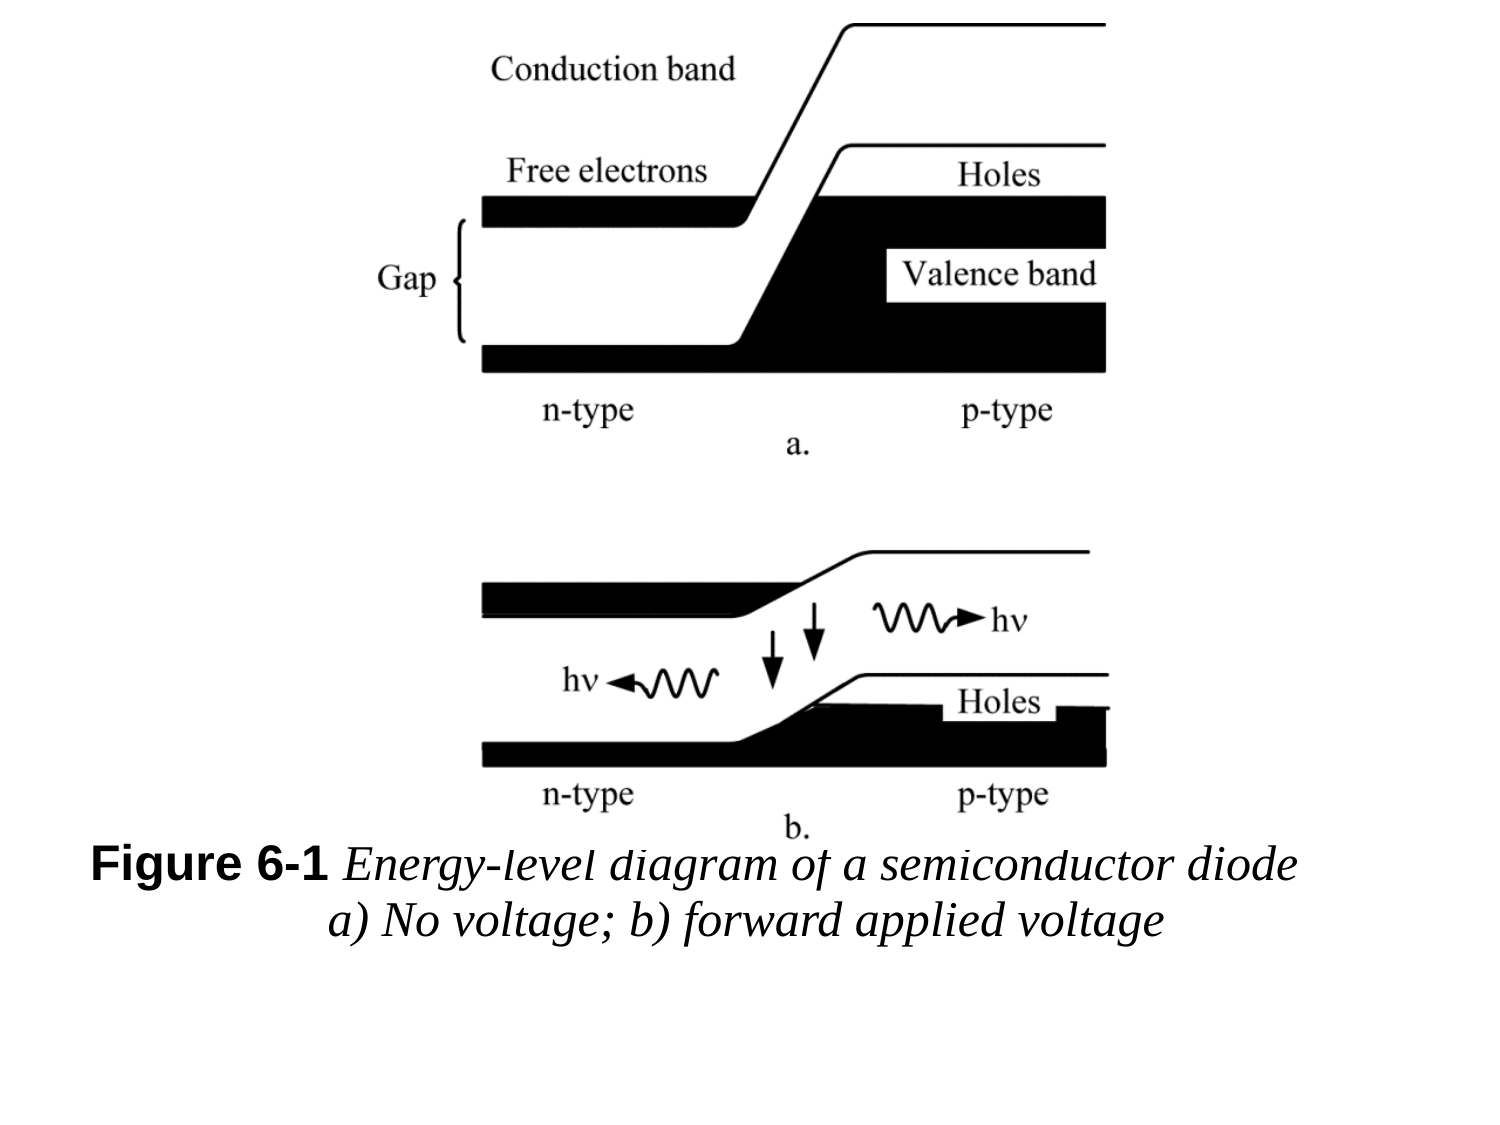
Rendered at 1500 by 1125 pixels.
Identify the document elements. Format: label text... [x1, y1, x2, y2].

title Figure 6-1 Energy-level diagram of a semiconductor diode a) No voltage; b) forward applied voltage [75, 825, 1425, 1013]
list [377, 22, 1113, 851]
